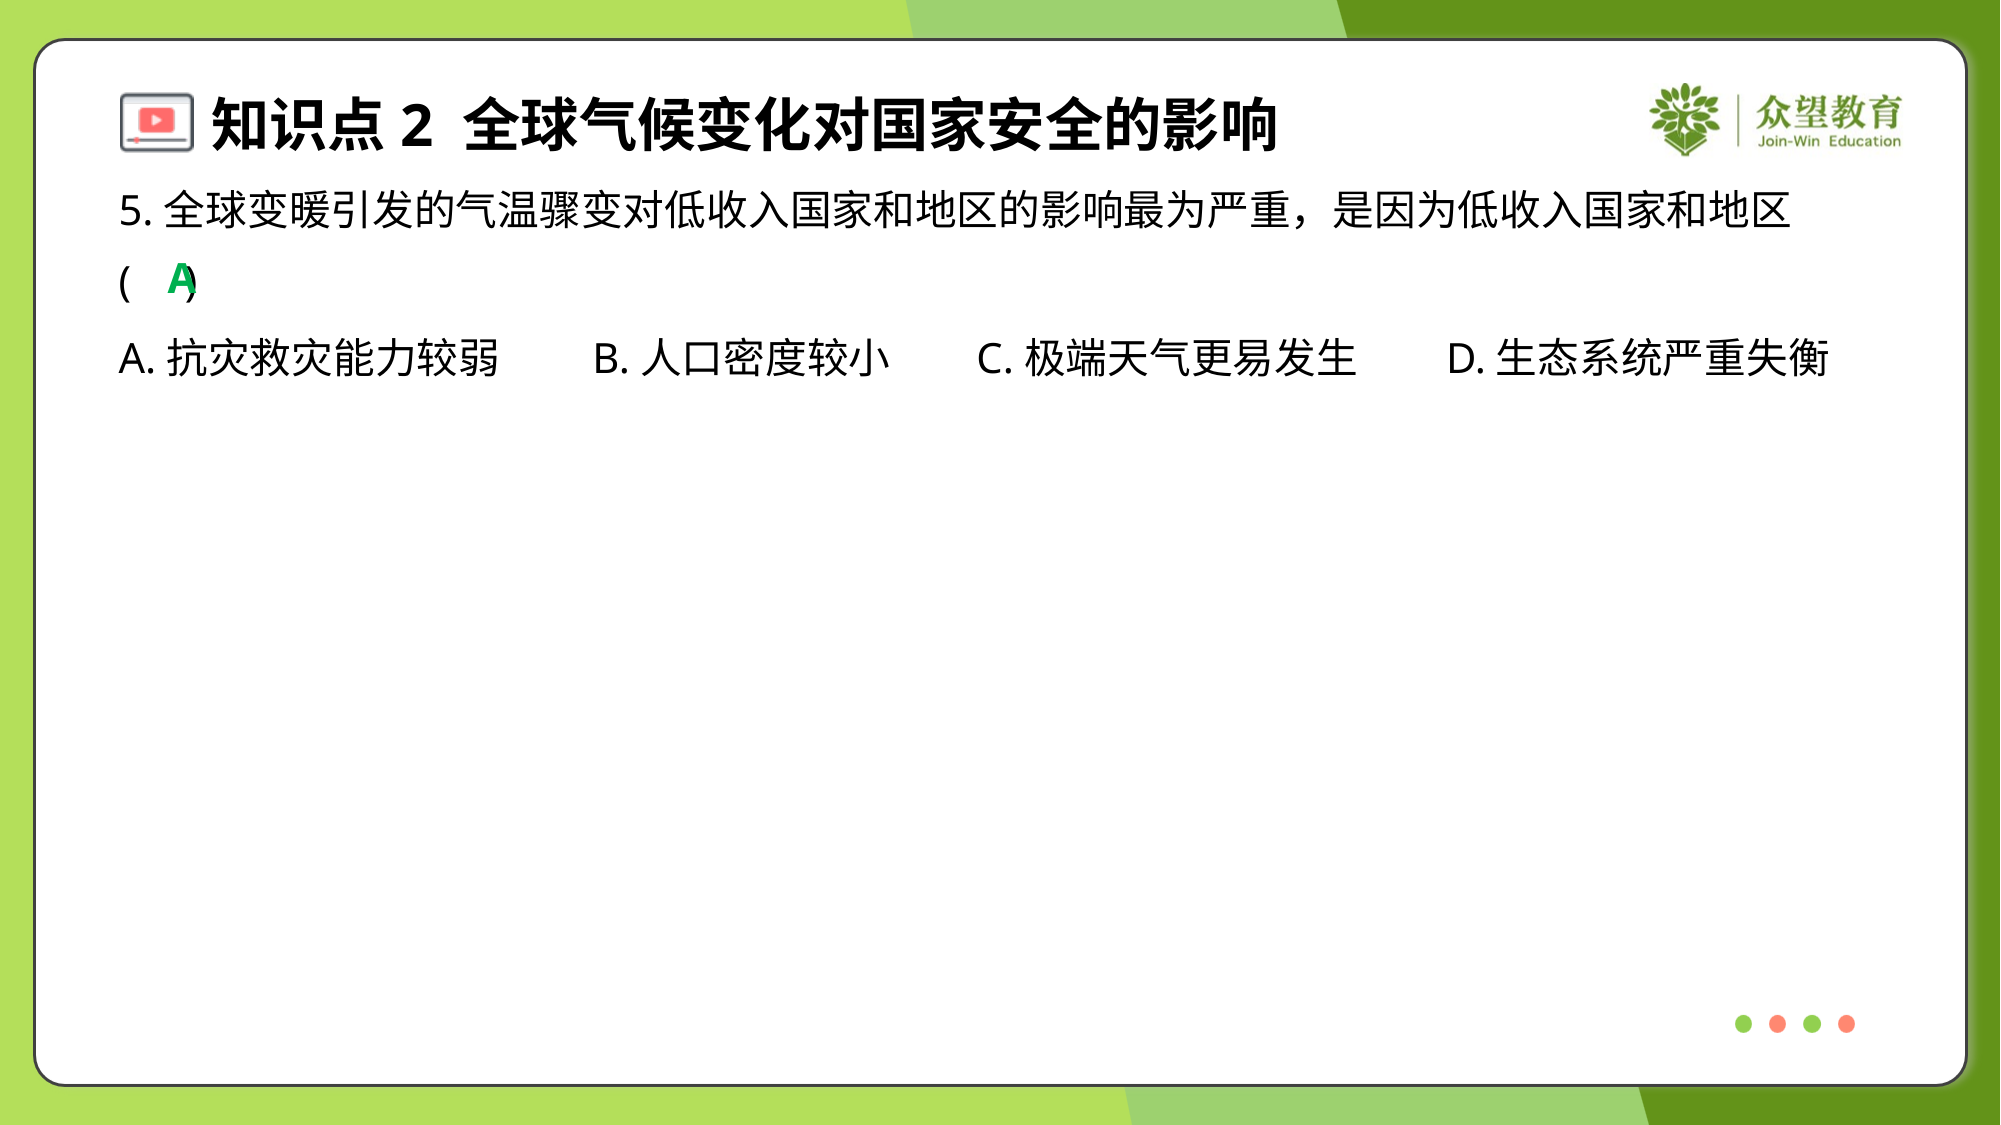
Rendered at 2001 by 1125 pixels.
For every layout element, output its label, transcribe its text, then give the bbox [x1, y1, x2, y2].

text_box A.抗灾救灾能力较弱 B.人口密度较小 C.极端天气更易发生 D.生态系统严重失衡 [118, 306, 1883, 373]
text_box 5.全球变暖引发的气温骤变对低收入国家和地区的影响最为严重，是因为低收入国家和地区 ( ) [118, 158, 1883, 298]
picture [0, 0, 2000, 1125]
text_box A [151, 230, 213, 295]
